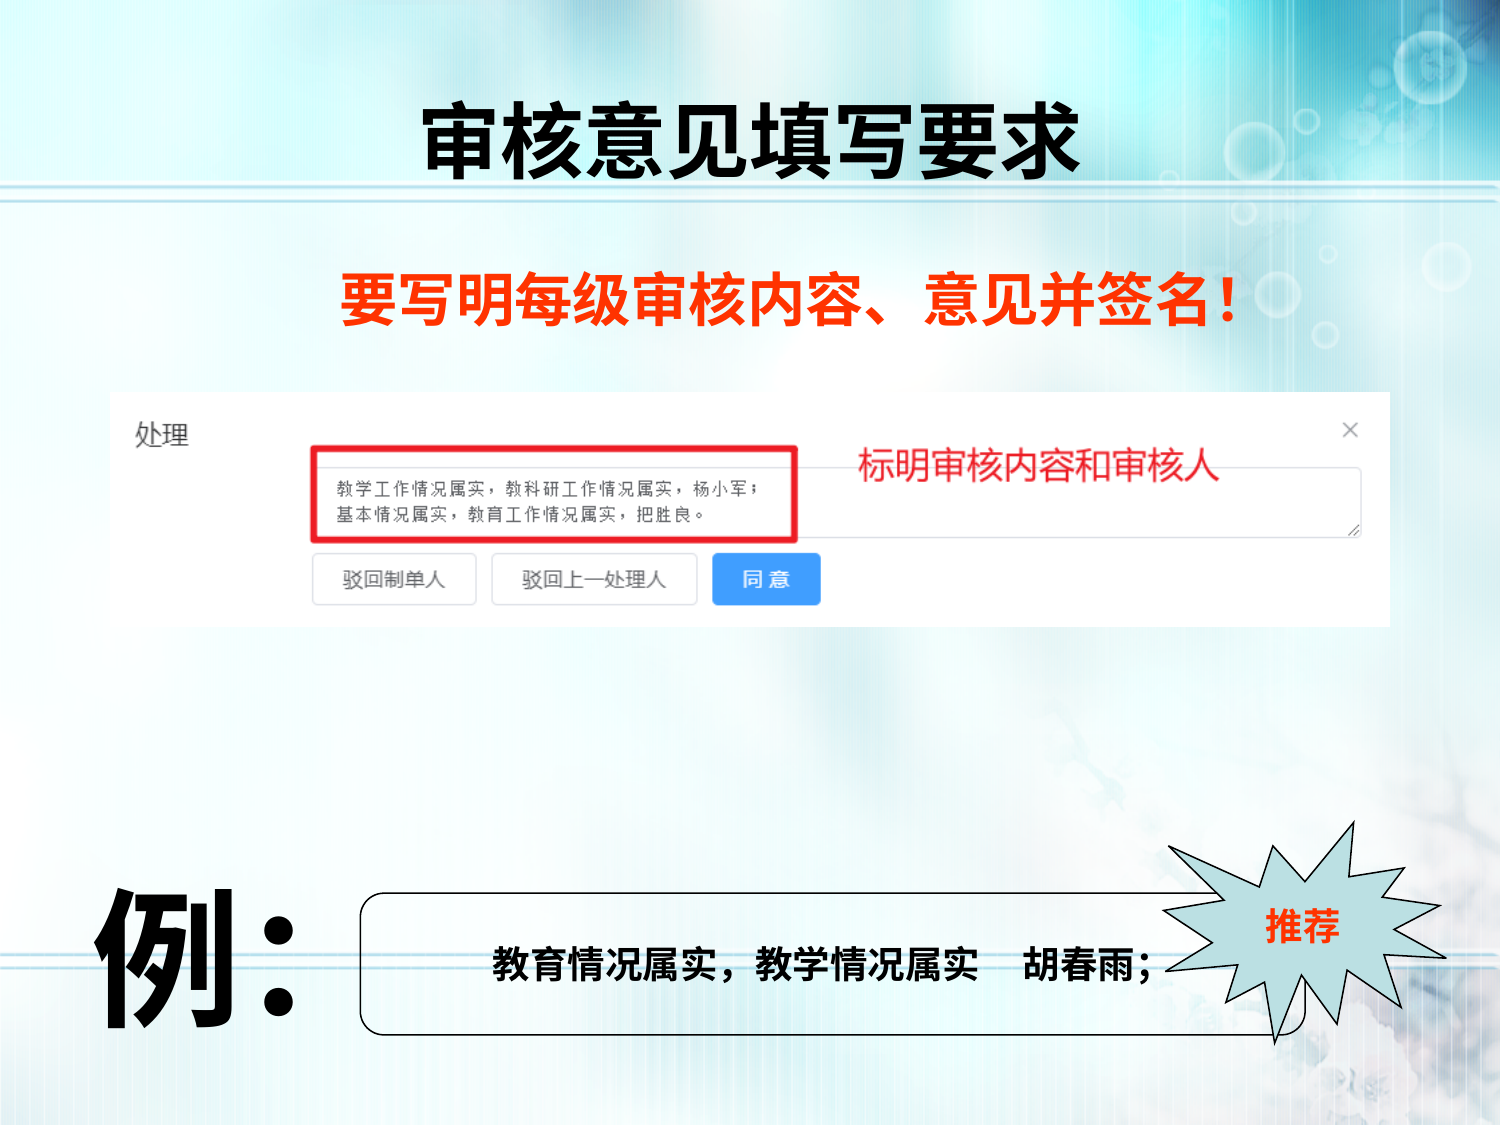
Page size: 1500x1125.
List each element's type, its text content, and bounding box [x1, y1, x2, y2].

text_box 教育情况属实，教学情况属实 胡春雨； [360, 893, 1273, 1035]
text_box 例： [76, 857, 337, 1053]
picture [0, 0, 1500, 1125]
text_box 要写明每级审核内容、意见并签名！ [324, 255, 1282, 341]
text_box 教育情况属实，教学情况属实 胡春雨； [1279, 977, 1306, 1035]
title 审核意见填写要求 [75, 45, 1425, 233]
text_box 推荐 [1163, 822, 1447, 1044]
